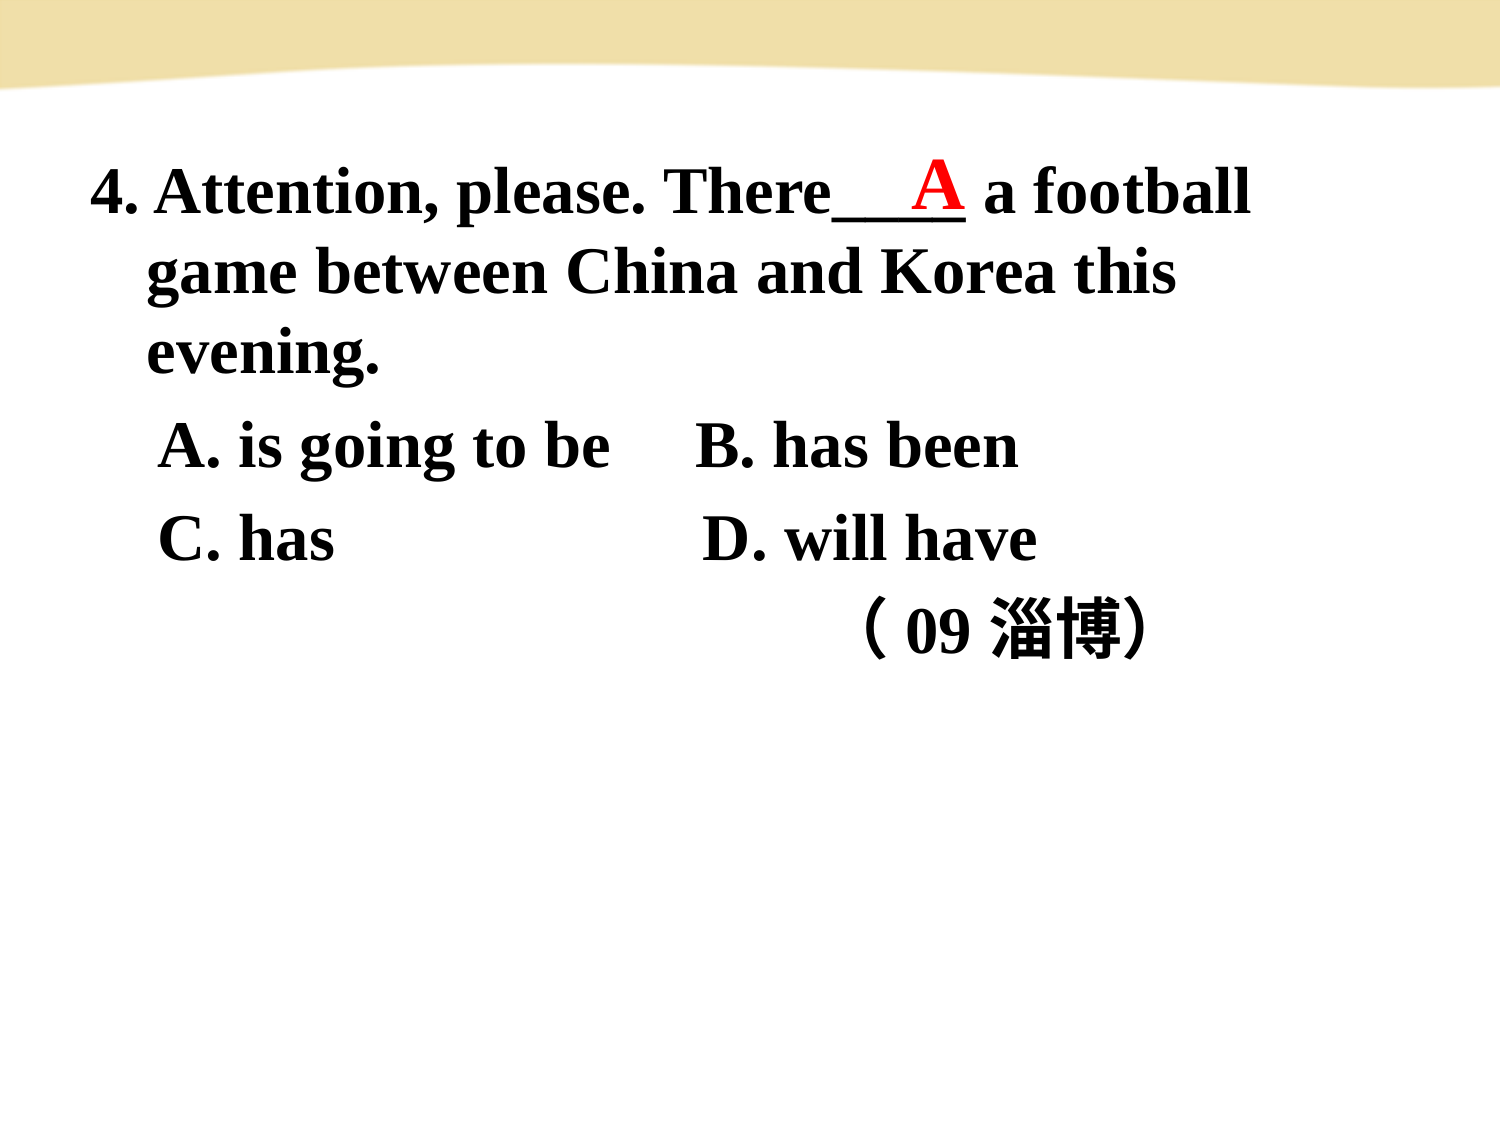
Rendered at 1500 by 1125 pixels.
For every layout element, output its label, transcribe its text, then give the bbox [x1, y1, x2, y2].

list 4. Attention, please. There____ a football game between China and Korea this evening. A. is going to be B. has been C. has D. will have （09淄博） [75, 139, 1425, 1025]
text_box A [892, 124, 986, 235]
picture [0, 0, 1500, 1125]
